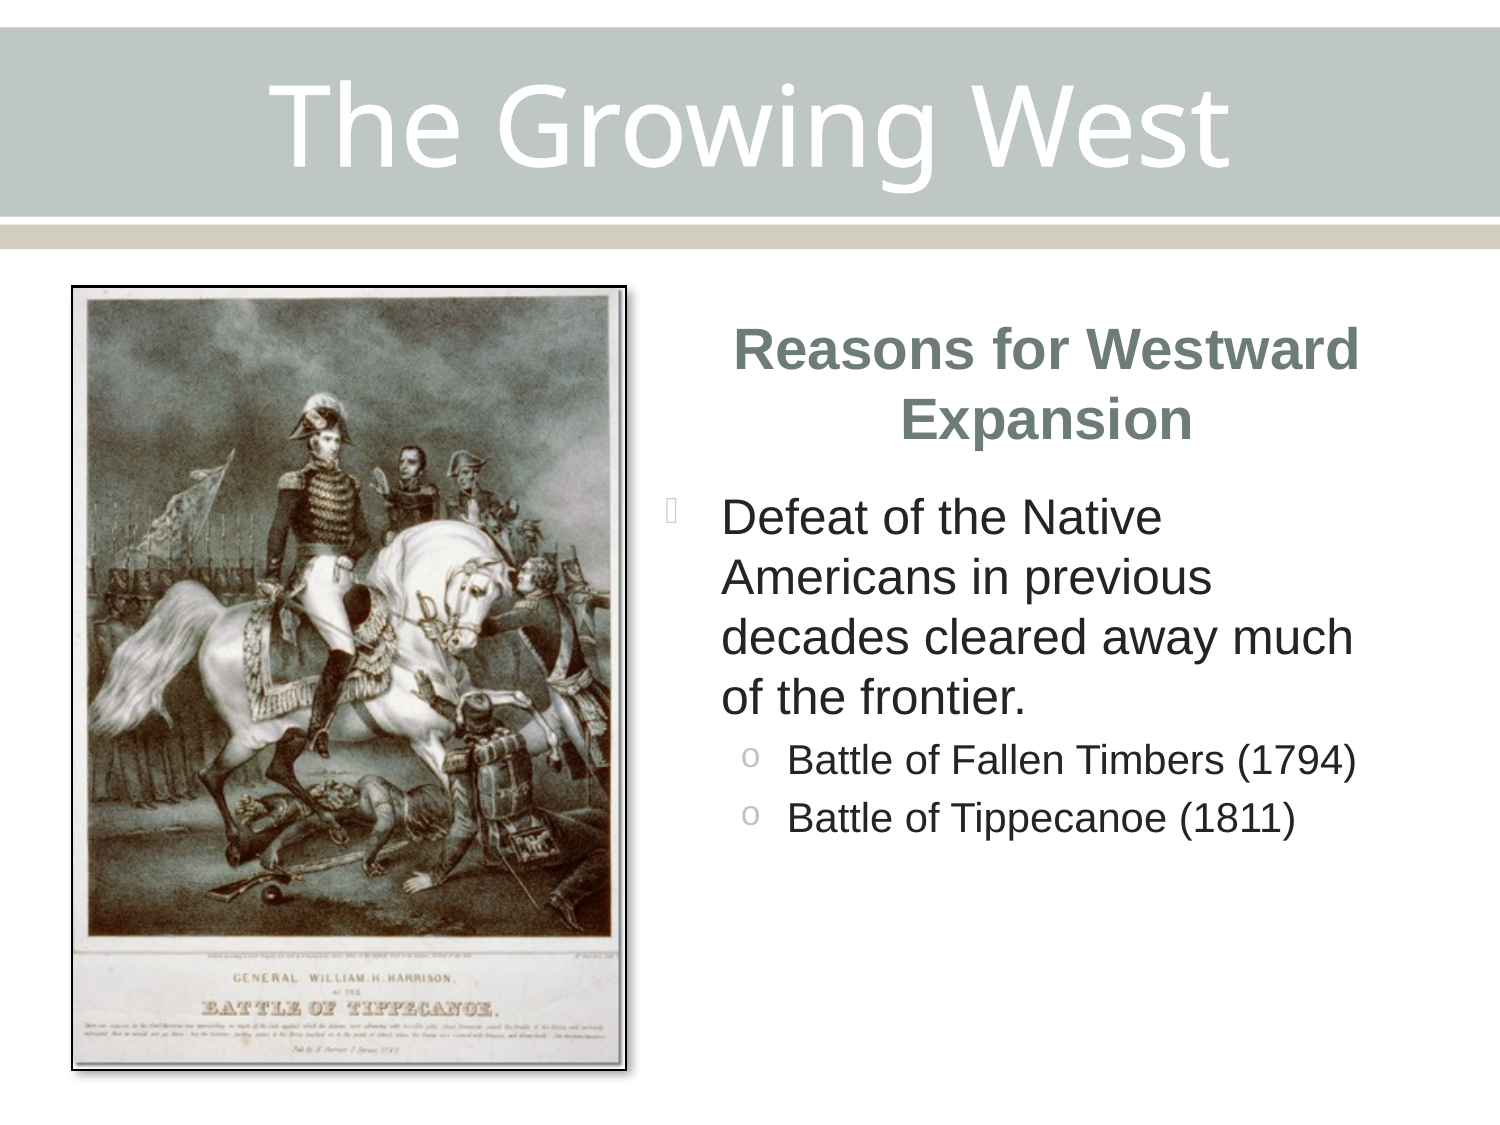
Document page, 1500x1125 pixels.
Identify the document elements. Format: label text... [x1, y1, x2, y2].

picture [73, 287, 626, 1069]
title The Growing West [75, 29, 1425, 213]
list Reasons for Westward Expansion Defeat of the Native Americans in previous decades cleared away much of the frontier. Battle of Fallen Timbers (1794) Battle of Tippecanoe (1811) [650, 303, 1425, 1063]
